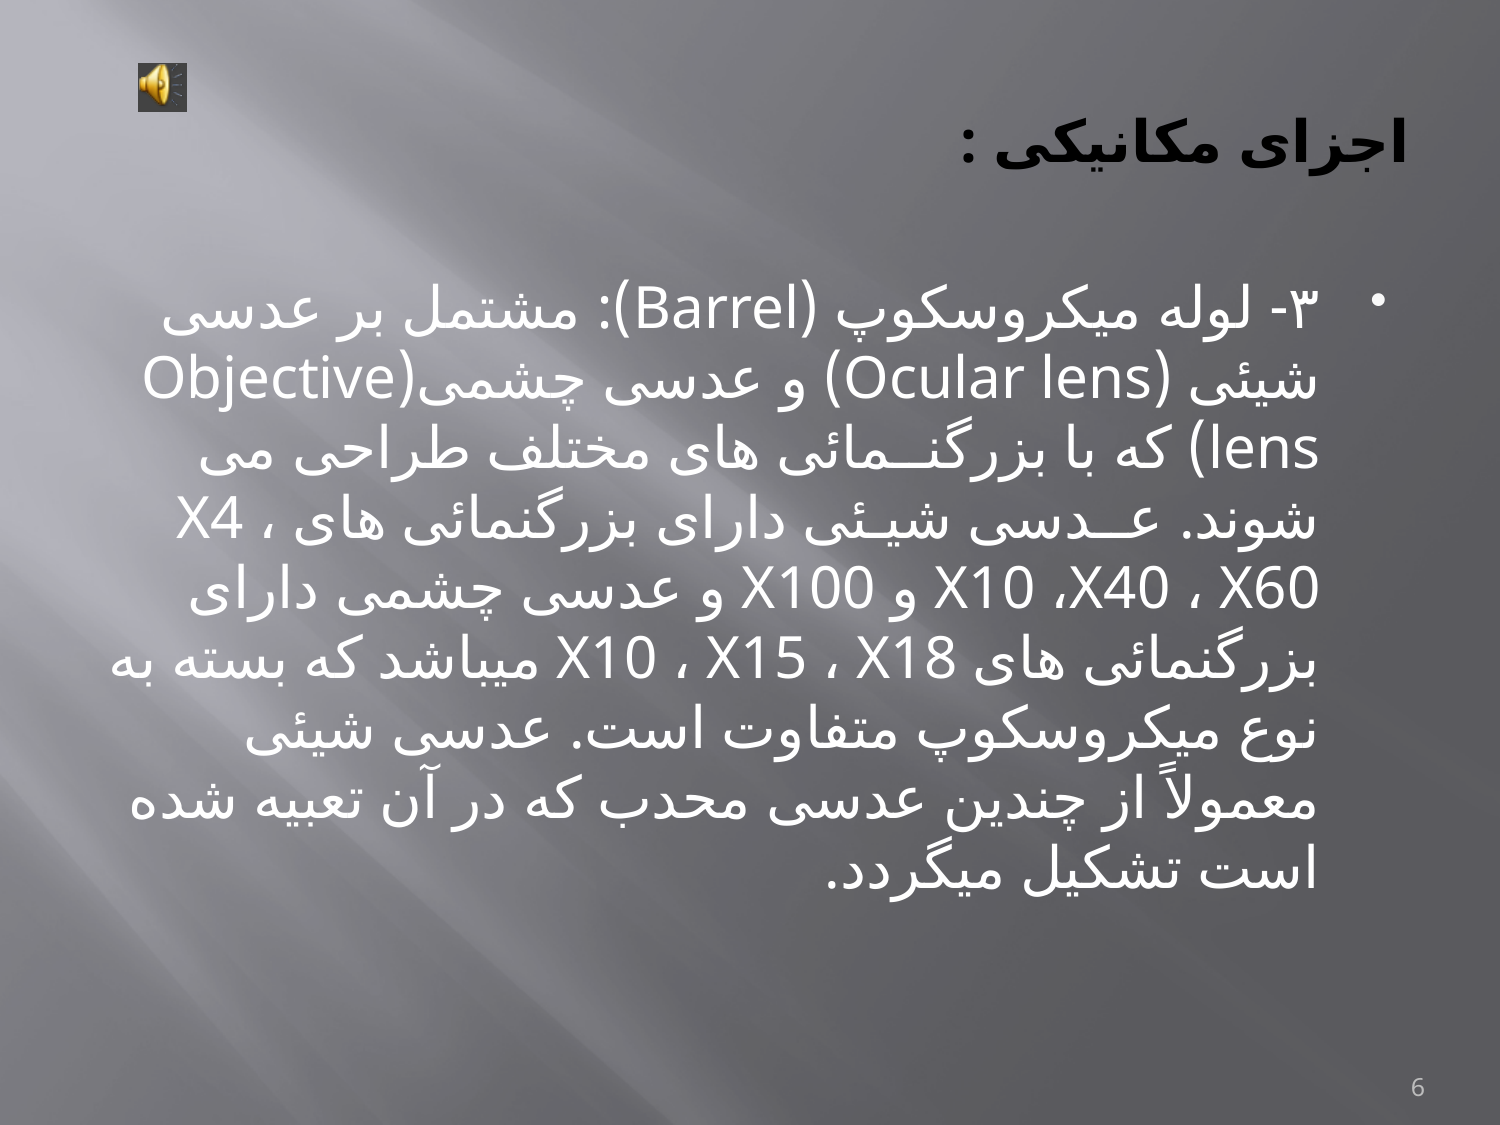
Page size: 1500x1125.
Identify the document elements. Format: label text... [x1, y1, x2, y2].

picture [137, 62, 188, 113]
title اجزای مکانیکی : [75, 45, 1425, 233]
list ۳- لوله میکروسکوپ (Barrel): مشتمل بر عدسی شیئی (Ocular lens) و عدسی چشمی(Objective lens) که با بزرگنــمائی های مختلف طراحی می شوند. عــدسی شیـئی دارای بزرگنمائی های X4 ، X10 ،X40 ، X60 و X100 و عدسی چشمی دارای بزرگنمائی های X10 ، X15 ، X18 میباشد که بسته به نوع میکروسکوپ متفاوت است. عدسی شیئی معمولاً از چندین عدسی محدب که در آن تعبیه شده است تشکیل میگردد. [75, 262, 1425, 1035]
slide_number 6 [1299, 1052, 1425, 1113]
